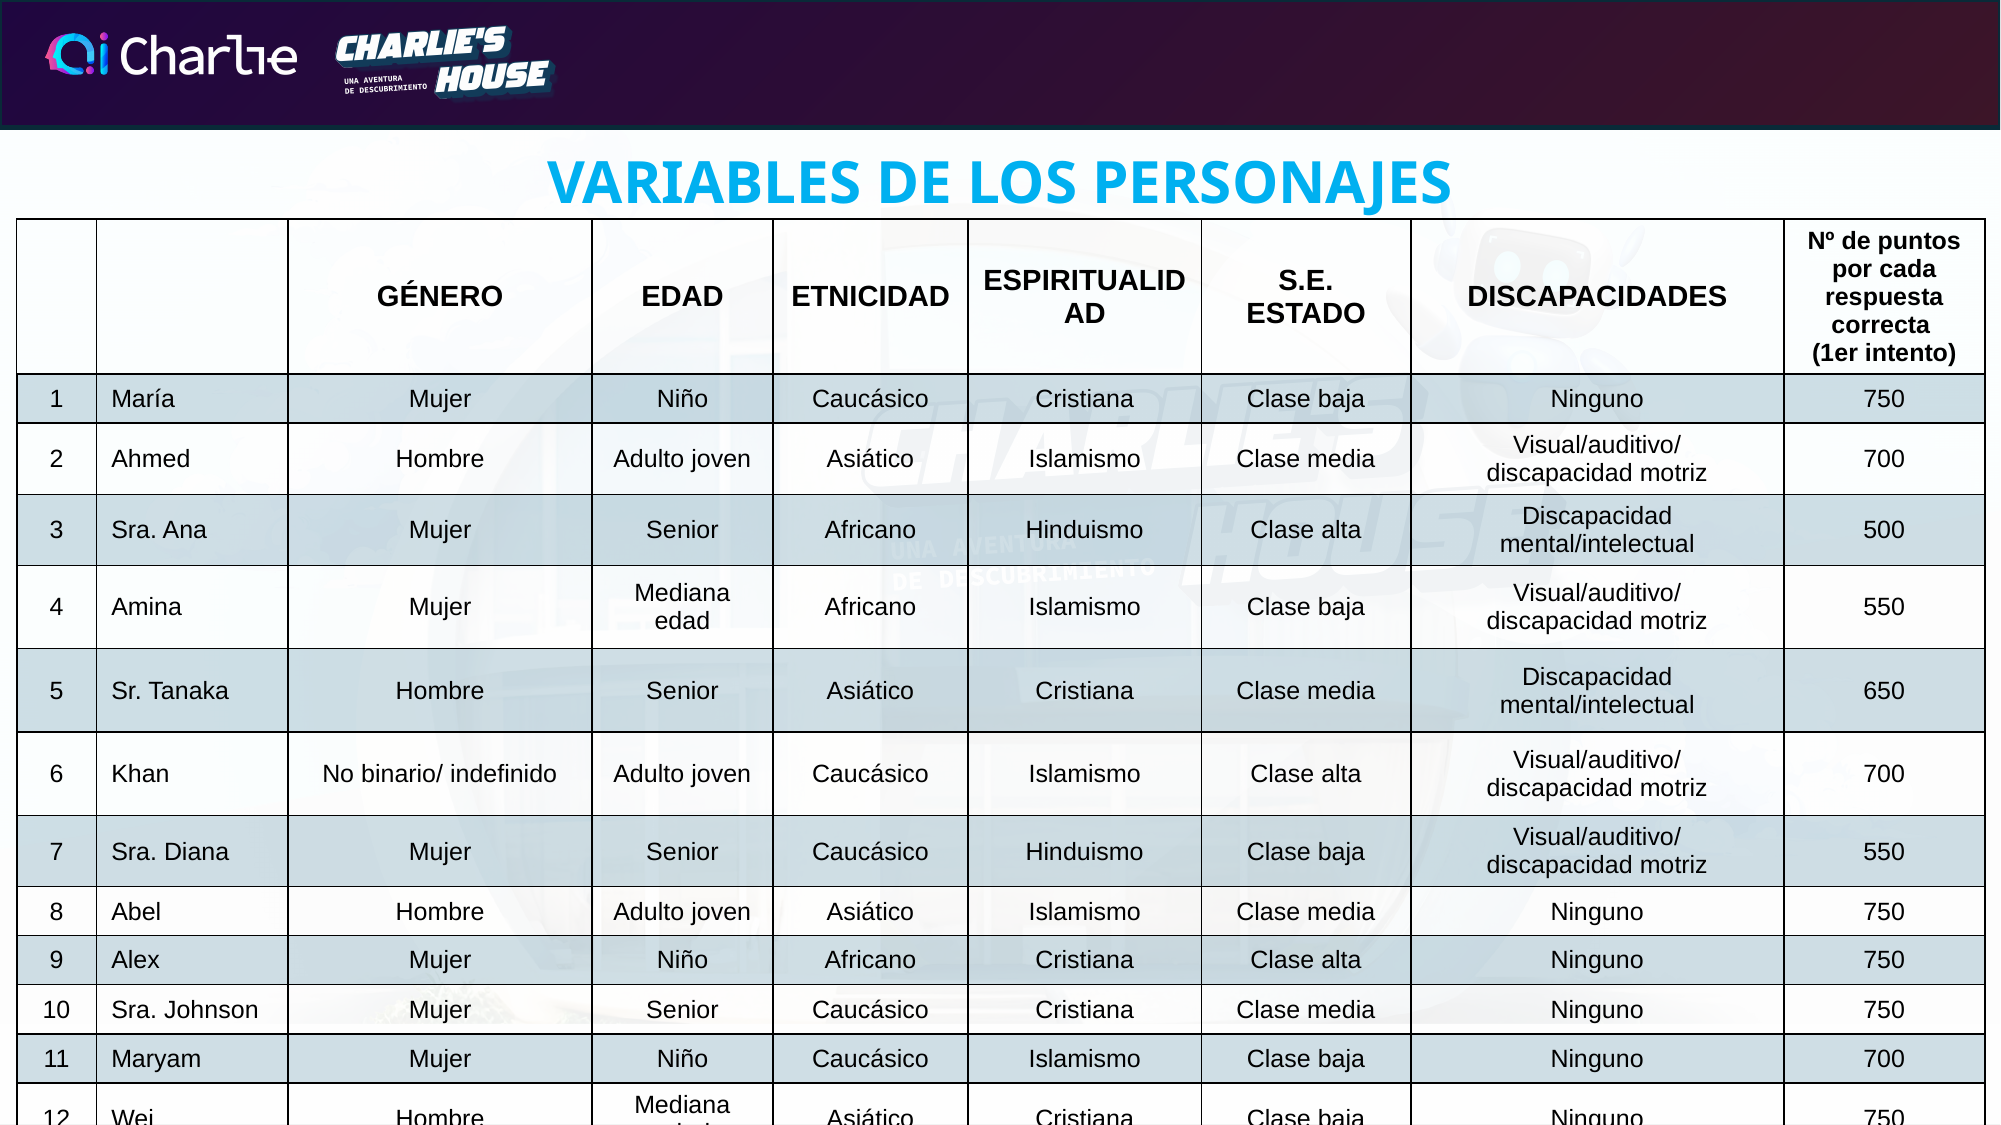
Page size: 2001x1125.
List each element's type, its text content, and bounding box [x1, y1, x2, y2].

table_cell No binario/ indefinido [289, 733, 591, 815]
table_cell Asiático [774, 649, 967, 731]
table_cell Wei [97, 1084, 287, 1125]
table_cell Hombre [289, 424, 591, 494]
table_cell Maryam [97, 1035, 287, 1082]
table_cell Clase media [1202, 985, 1410, 1033]
table_cell Clase baja [1202, 1084, 1410, 1125]
table_header ESPIRITUALIDAD [969, 223, 1201, 373]
table_cell María [97, 375, 287, 422]
table_cell Mujer [289, 375, 591, 422]
table_cell 1 [18, 375, 96, 422]
table_cell Clase baja [1202, 816, 1410, 886]
table_cell Caucásico [774, 985, 967, 1033]
table_header EDAD [593, 223, 772, 373]
table_cell 750 [1785, 985, 1984, 1033]
table_cell Caucásico [774, 1035, 967, 1082]
table_cell Ninguno [1412, 887, 1783, 935]
table_cell 700 [1785, 424, 1984, 494]
table_header Nº de puntos por cada respuesta correcta (1er intento) [1785, 223, 1984, 373]
table_cell Ninguno [1412, 1035, 1783, 1082]
table_cell 7 [18, 816, 96, 886]
table_cell Clase media [1202, 424, 1410, 494]
table_header S.E. ESTADO [1202, 223, 1410, 373]
table_cell Clase media [1202, 887, 1410, 935]
table_cell Mujer [289, 985, 591, 1033]
table_cell 4 [18, 566, 96, 648]
table_cell 700 [1785, 733, 1984, 815]
table_cell Islamismo [969, 566, 1201, 648]
table_cell Senior [593, 649, 772, 731]
table_cell Khan [97, 733, 287, 815]
table_cell 750 [1785, 887, 1984, 935]
table_cell Niño [593, 1035, 772, 1082]
table_cell 650 [1785, 649, 1984, 731]
table_cell Islamismo [969, 733, 1201, 815]
table_cell Cristiana [969, 375, 1201, 422]
table_cell Niño [593, 936, 772, 984]
table_cell Ninguno [1412, 1084, 1783, 1125]
table_cell Clase alta [1202, 733, 1410, 815]
table_cell 9 [18, 936, 96, 984]
table_cell Amina [97, 566, 287, 648]
table_cell 550 [1785, 566, 1984, 648]
table_cell Clase baja [1202, 566, 1410, 648]
table_cell Adulto joven [593, 733, 772, 815]
table_cell Adulto joven [593, 424, 772, 494]
table_cell 3 [18, 495, 96, 565]
table_cell 12 [18, 1084, 96, 1125]
table_cell Mujer [289, 936, 591, 984]
table_cell Mujer [289, 1035, 591, 1082]
table_cell Sr. Tanaka [97, 649, 287, 731]
table_cell Africano [774, 936, 967, 984]
table_cell Visual/auditivo/ discapacidad motriz [1412, 816, 1783, 886]
table_cell Caucásico [774, 816, 967, 886]
table_cell Clase baja [1202, 1035, 1410, 1082]
table_header DISCAPACIDADES [1412, 223, 1783, 373]
table_cell Clase baja [1202, 375, 1410, 422]
table_cell Mujer [289, 816, 591, 886]
table_cell 5 [18, 649, 96, 731]
table_cell Visual/auditivo/ discapacidad motriz [1412, 566, 1783, 648]
picture [335, 25, 560, 105]
table_cell Ninguno [1412, 985, 1783, 1033]
table_cell Ahmed [97, 424, 287, 494]
table_cell Cristiana [969, 936, 1201, 984]
table_cell Africano [774, 566, 967, 648]
table_cell Clase alta [1202, 495, 1410, 565]
table_cell Sra. Diana [97, 816, 287, 886]
table_cell 750 [1785, 1084, 1984, 1125]
table_cell Hinduismo [969, 816, 1201, 886]
table_cell Mediana edad [593, 566, 772, 648]
table_cell Islamismo [969, 887, 1201, 935]
table_cell Africano [774, 495, 967, 565]
table_cell Ninguno [1412, 375, 1783, 422]
table_cell Clase alta [1202, 936, 1410, 984]
table_cell Hombre [289, 887, 591, 935]
table_cell 6 [18, 733, 96, 815]
table_cell Discapacidad mental/intelectual [1412, 649, 1783, 731]
table_header [17, 223, 96, 373]
table_cell 10 [18, 985, 96, 1033]
table_cell Caucásico [774, 375, 967, 422]
table_cell 550 [1785, 816, 1984, 886]
table_cell Caucásico [774, 733, 967, 815]
table_cell 11 [18, 1035, 96, 1082]
table_cell Cristiana [969, 649, 1201, 731]
table_cell Hombre [289, 1084, 591, 1125]
table_cell Asiático [774, 424, 967, 494]
table_cell Islamismo [969, 1035, 1201, 1082]
table_cell Mujer [289, 495, 591, 565]
table_cell Senior [593, 816, 772, 886]
table_cell Islamismo [969, 424, 1201, 494]
table_cell 500 [1785, 495, 1984, 565]
table_cell Discapacidad mental/intelectual [1412, 495, 1783, 565]
table_cell Ninguno [1412, 936, 1783, 984]
table_cell Alex [97, 936, 287, 984]
table_cell 700 [1785, 1035, 1984, 1082]
table_cell Sra. Ana [97, 495, 287, 565]
table_cell Cristiana [969, 1084, 1201, 1125]
table_cell 750 [1785, 375, 1984, 422]
table_cell Senior [593, 495, 772, 565]
table_cell Niño [593, 375, 772, 422]
table_cell Senior [593, 985, 772, 1033]
table_header GÉNERO [289, 223, 591, 373]
table_cell 750 [1785, 936, 1984, 984]
table_cell Cristiana [969, 985, 1201, 1033]
table_cell Clase media [1202, 649, 1410, 731]
table_header [97, 223, 287, 373]
table_cell Asiático [774, 1084, 967, 1125]
table_cell Abel [97, 887, 287, 935]
table_header ETNICIDAD [774, 223, 967, 373]
table_cell Mediana edad [593, 1084, 772, 1125]
table_cell Sra. Johnson [97, 985, 287, 1033]
table_cell Visual/auditivo/ discapacidad motriz [1412, 424, 1783, 494]
text_box VARIABLES DE LOS PERSONAJES [0, 137, 2000, 223]
table_cell Hinduismo [969, 495, 1201, 565]
table_cell Hombre [289, 649, 591, 731]
table_cell Mujer [289, 566, 591, 648]
table_cell 2 [18, 424, 96, 494]
table_cell Adulto joven [593, 887, 772, 935]
table_cell Visual/auditivo/ discapacidad motriz [1412, 733, 1783, 815]
picture [45, 32, 297, 75]
table_cell Asiático [774, 887, 967, 935]
table_cell 8 [18, 887, 96, 935]
